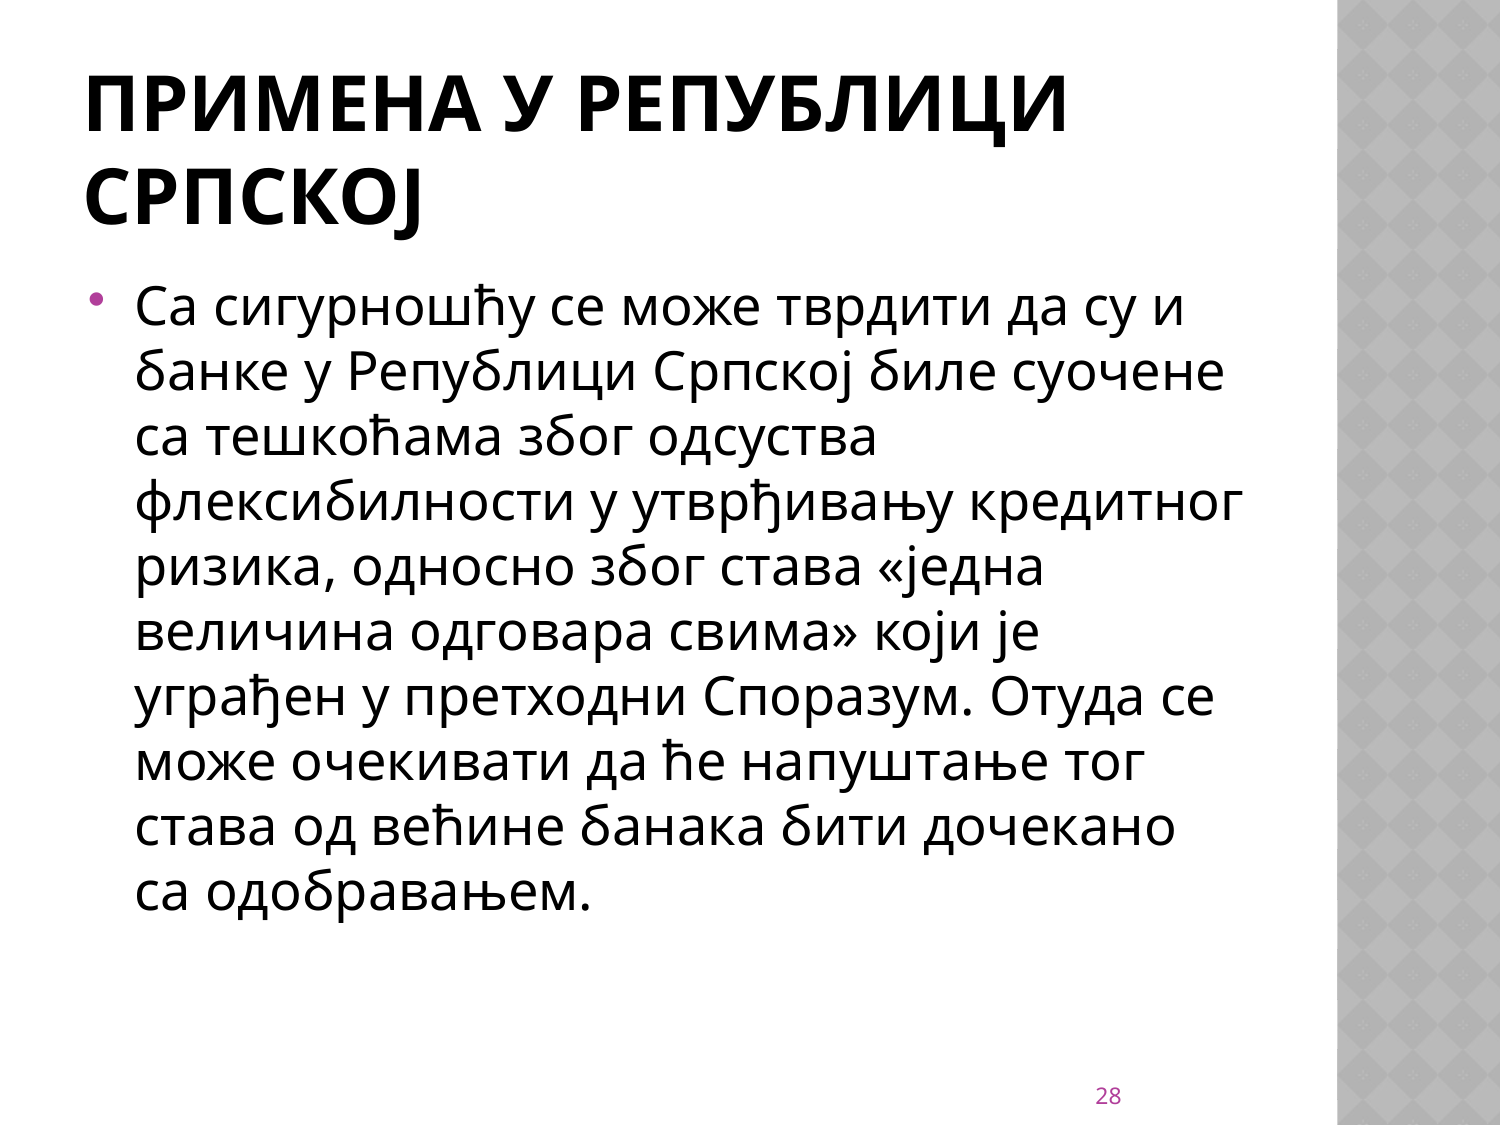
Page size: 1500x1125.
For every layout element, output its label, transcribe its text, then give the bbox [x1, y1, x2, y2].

title Примена у РЕпублици Српској [75, 52, 1263, 240]
slide_number 28 [1025, 1075, 1122, 1113]
list Са сигурношћу се може тврдити да су и банке у Републици Српској биле суочене са тешкоћама због одсуства флексибилности у утврђивању кредитног ризика, односно због става «једна величина одговара свима» који је уграђен у претходни Споразум. Отуда се може очекивати да ће напуштање тог става од већине банака бити дочекано са одобравањем. [75, 264, 1263, 1059]
